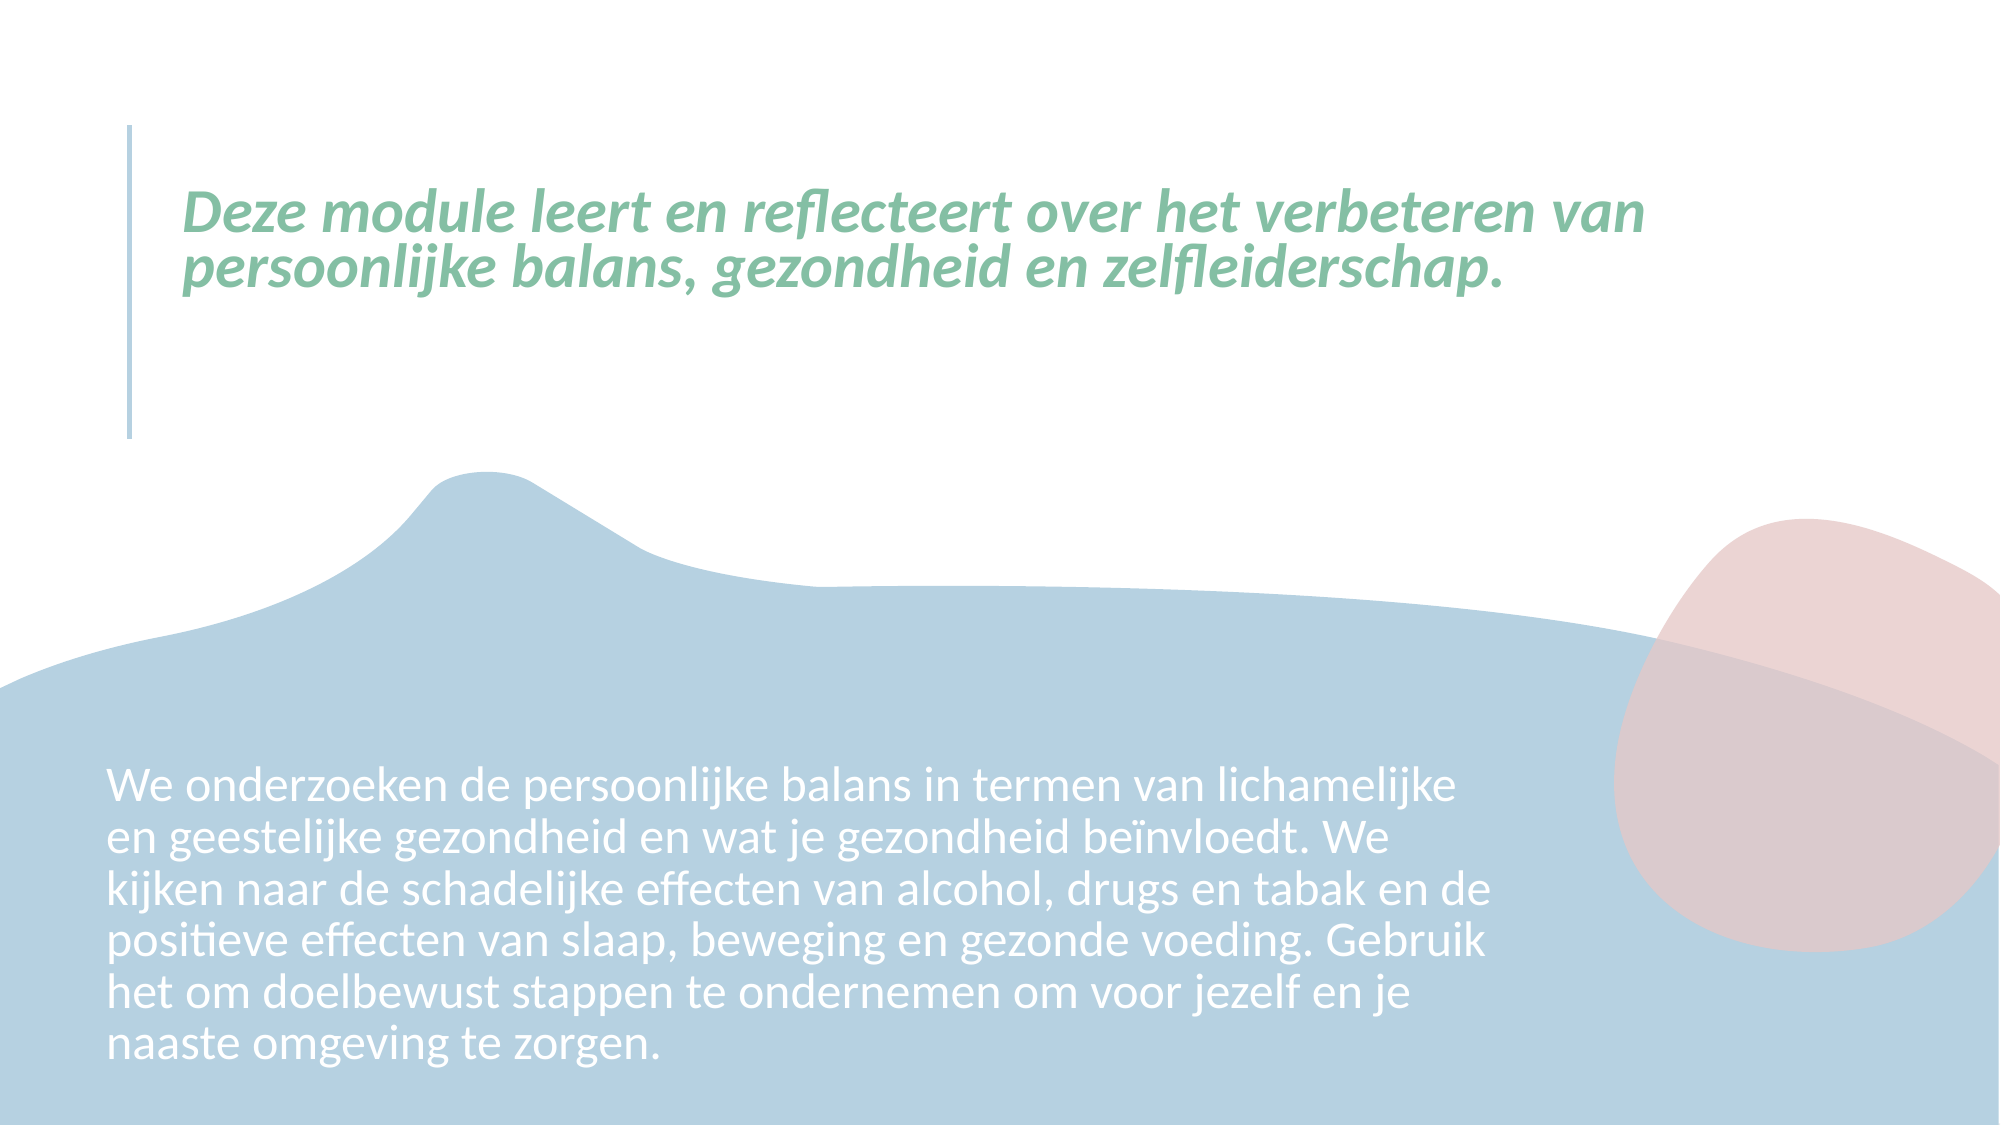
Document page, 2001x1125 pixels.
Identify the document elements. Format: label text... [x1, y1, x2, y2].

text_box [1614, 518, 2000, 953]
text_box We onderzoeken de persoonlijke balans in termen van lichamelijke en geestelijke gezondheid en wat je gezondheid beïnvloedt. We kijken naar de schadelijke effecten van alcohol, drugs en tabak en de positieve effecten van slaap, beweging en gezonde voeding. Gebruik het om doelbewust stappen te ondernemen om voor jezelf en je naaste omgeving te zorgen. [91, 752, 1526, 1051]
text_box Deze module leert en reflecteert over het verbeteren van persoonlijke balans, gezondheid en zelfleiderschap. [168, 181, 1747, 458]
text_box [0, 470, 2000, 1125]
